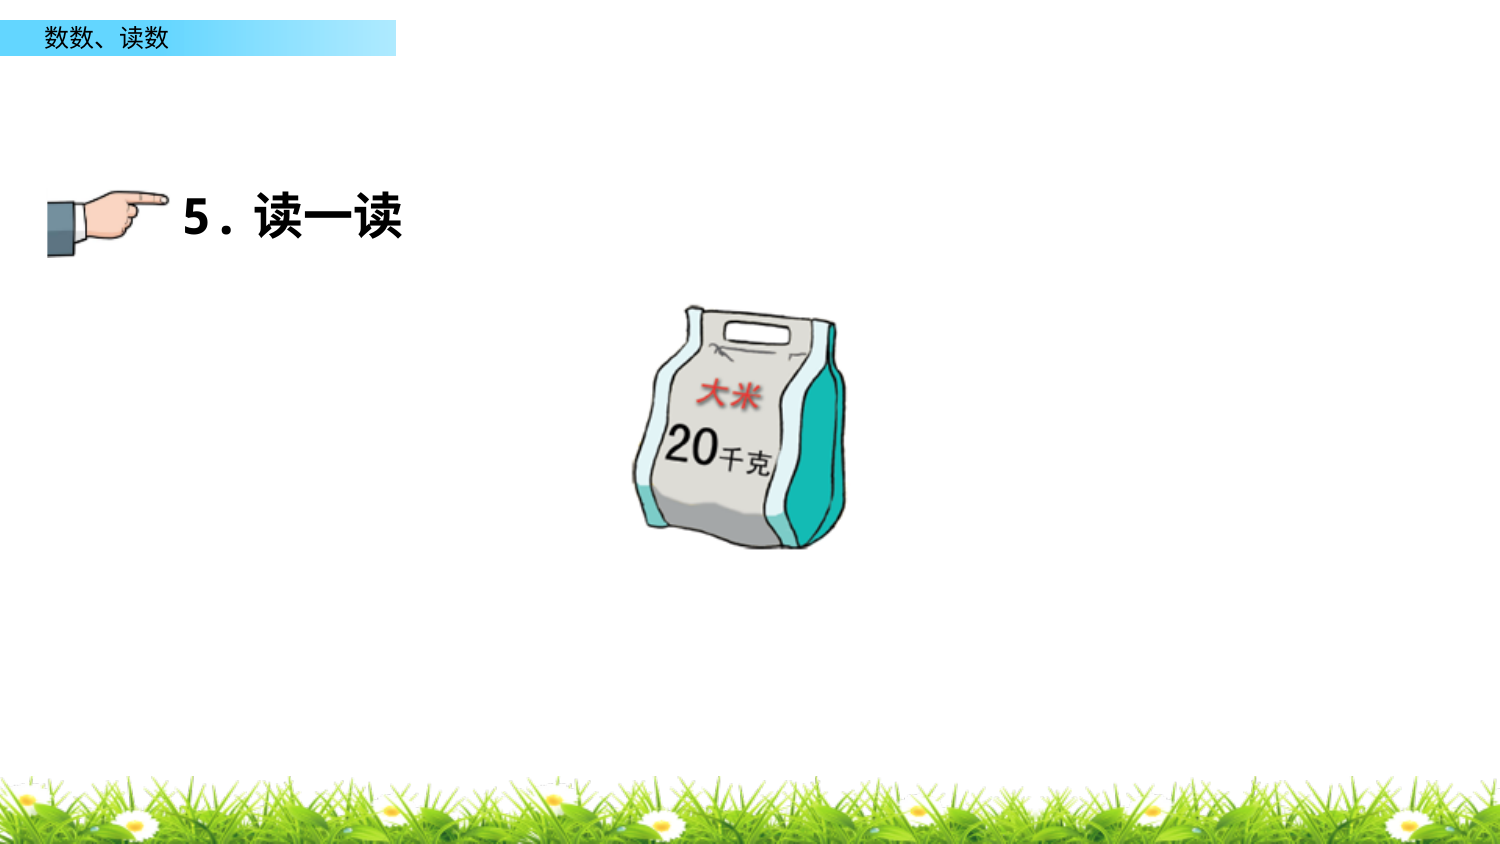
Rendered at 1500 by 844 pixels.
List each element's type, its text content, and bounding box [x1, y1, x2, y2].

picture [0, 776, 1500, 844]
text_box 5.读一读 [166, 176, 419, 252]
picture [46, 188, 172, 259]
picture [629, 273, 871, 570]
